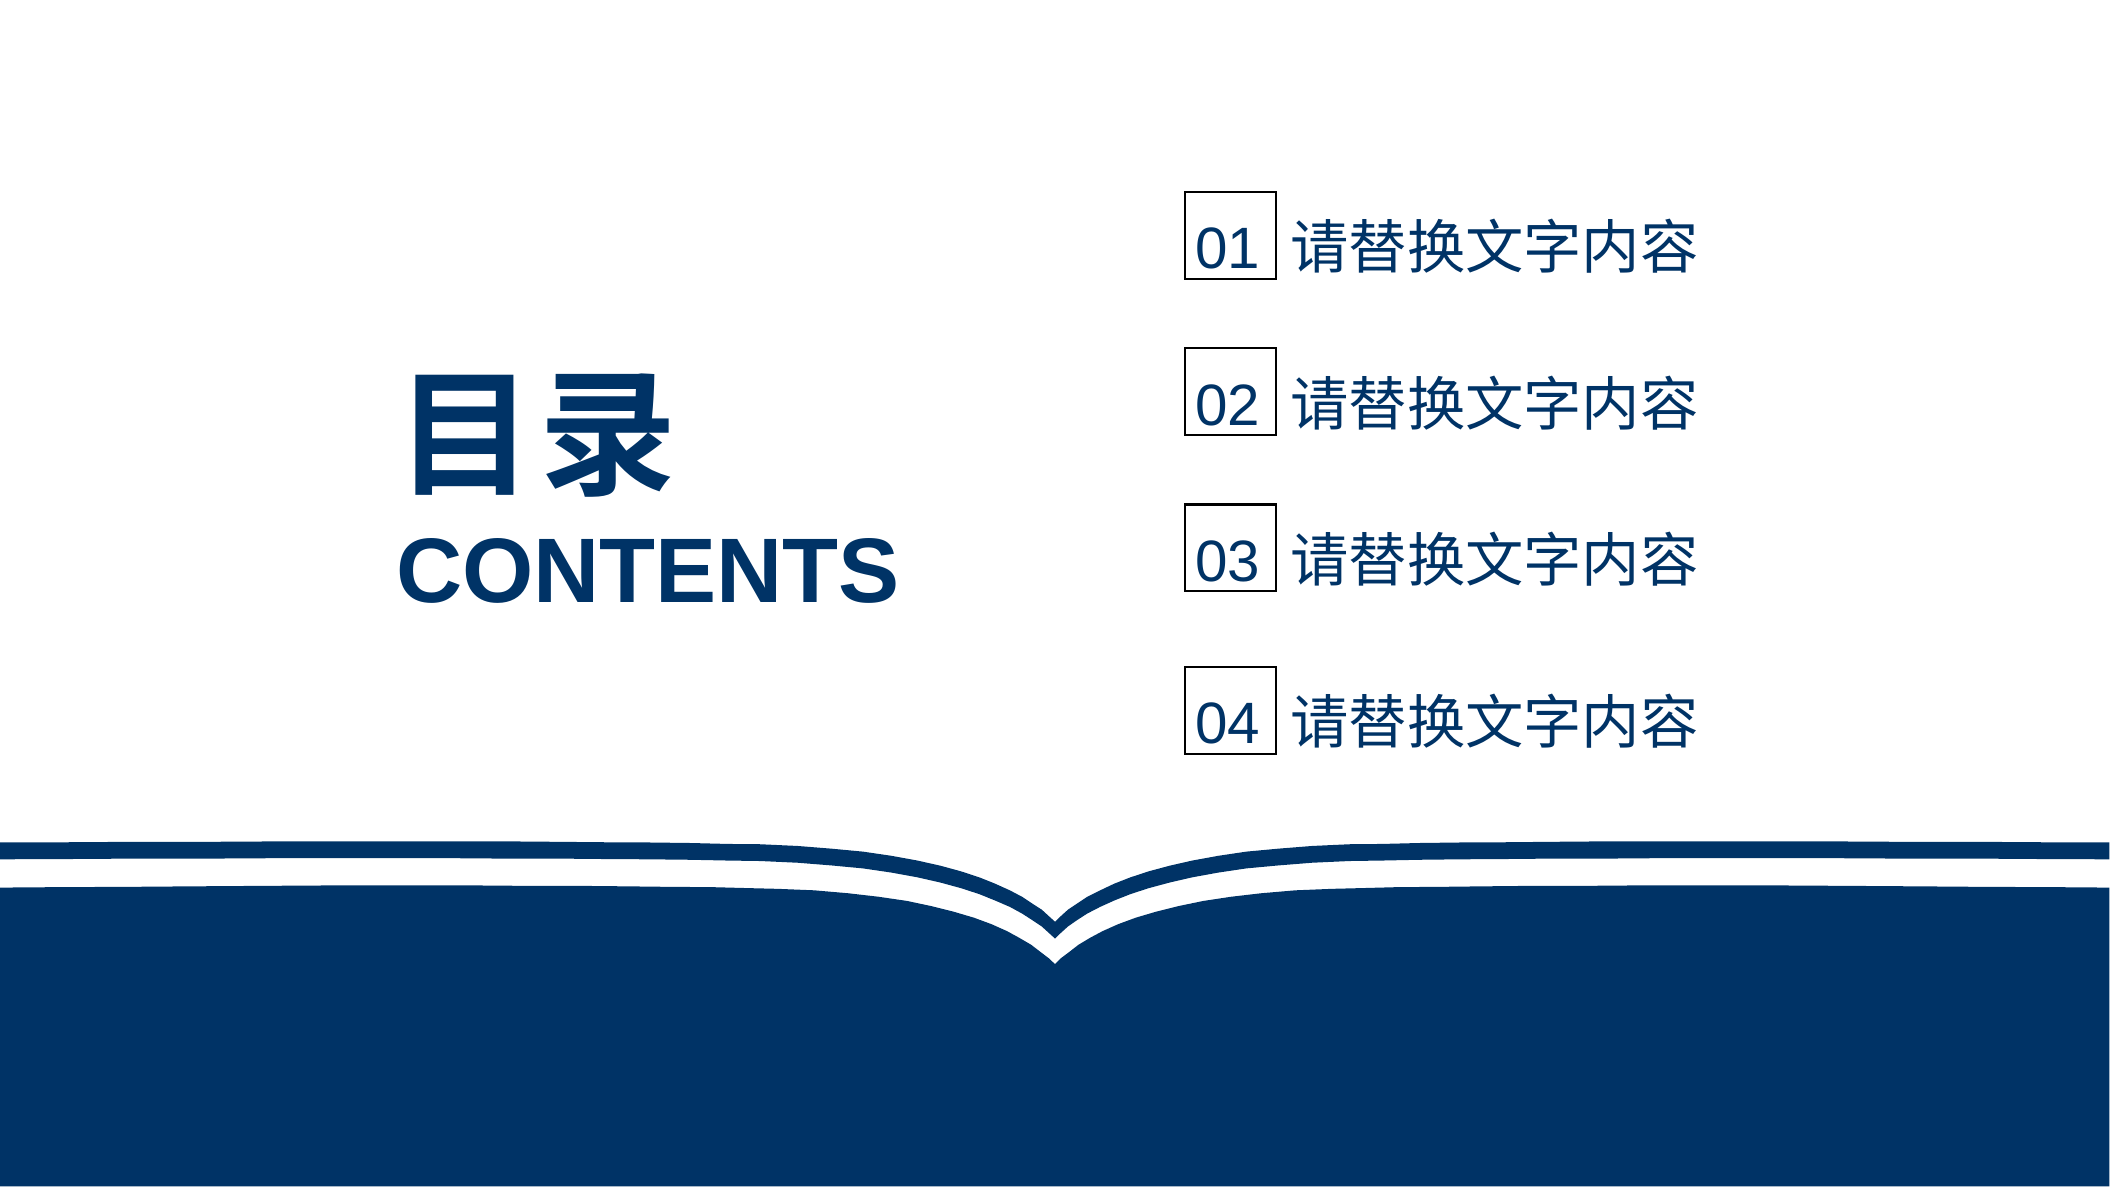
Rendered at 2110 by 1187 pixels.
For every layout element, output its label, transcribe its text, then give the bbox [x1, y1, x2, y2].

text_box [1184, 347, 1277, 436]
text_box 04 请替换文字内容 [1180, 664, 1714, 763]
text_box 目录 [381, 306, 788, 481]
text_box [0, 841, 2110, 939]
text_box 03 请替换文字内容 [1180, 501, 1714, 601]
text_box 02 请替换文字内容 [1180, 345, 1714, 444]
text_box [1184, 191, 1277, 280]
text_box CONTENTS [381, 481, 931, 629]
text_box [0, 885, 2110, 1187]
text_box [1184, 503, 1277, 592]
text_box 01 请替换文字内容 [1180, 189, 1714, 288]
text_box [1184, 666, 1277, 755]
